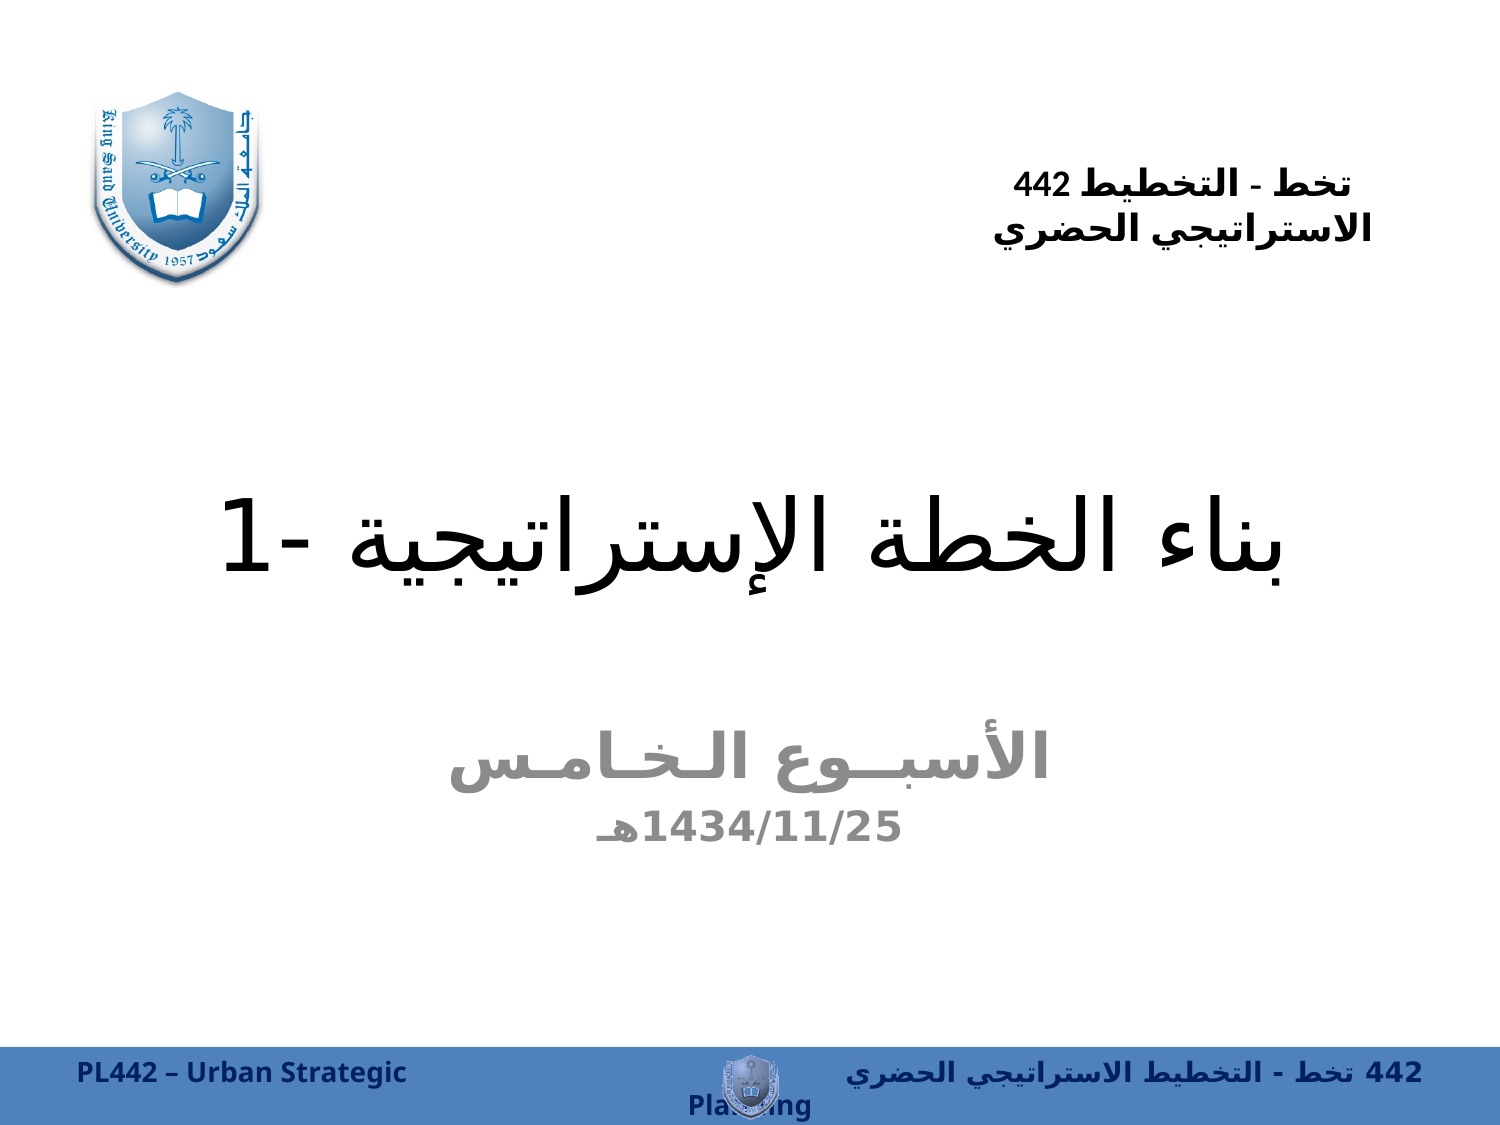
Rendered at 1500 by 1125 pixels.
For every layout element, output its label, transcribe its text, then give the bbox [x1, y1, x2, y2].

text_box 442 تخط - التخطيط الاستراتيجي الحضري [903, 160, 1463, 247]
picture [87, 87, 266, 288]
text_box بناء الخطة الإستراتيجية -1 [118, 413, 1388, 650]
text_box الأسبــوع الـخـامـس 1434/11/25هـ [307, 708, 1193, 886]
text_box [0, 1046, 1500, 1125]
